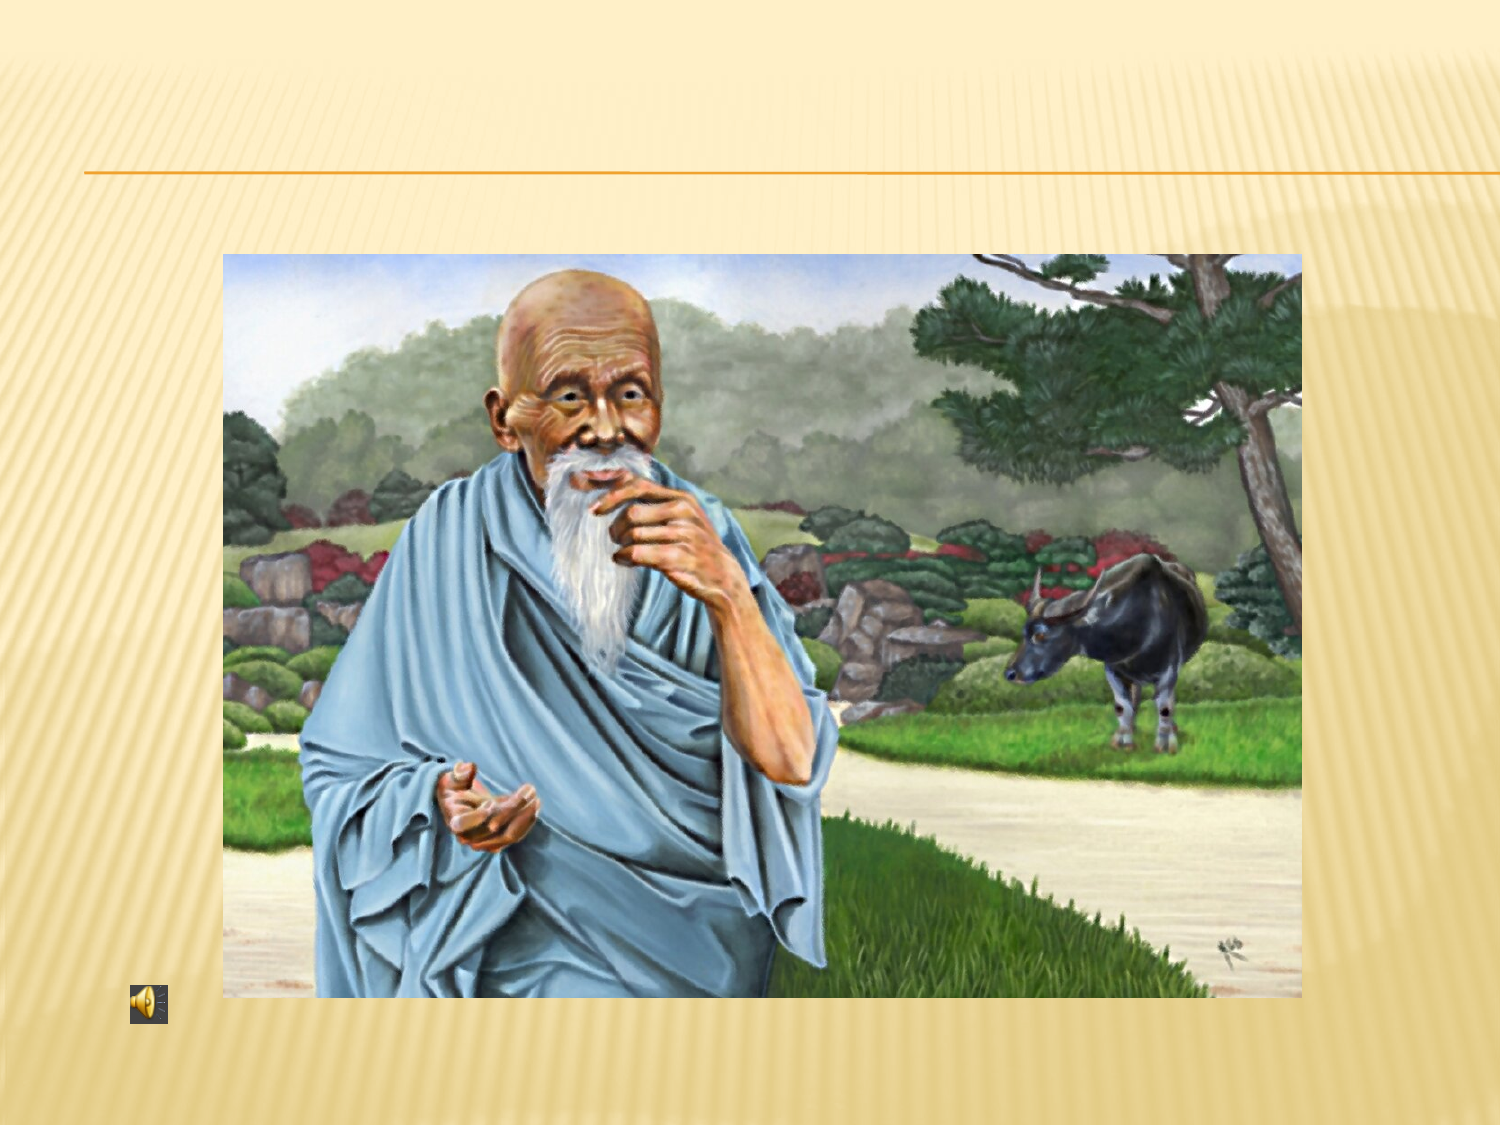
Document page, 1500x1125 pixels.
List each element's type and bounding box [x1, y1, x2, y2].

picture [128, 984, 170, 1025]
list [222, 254, 1303, 998]
